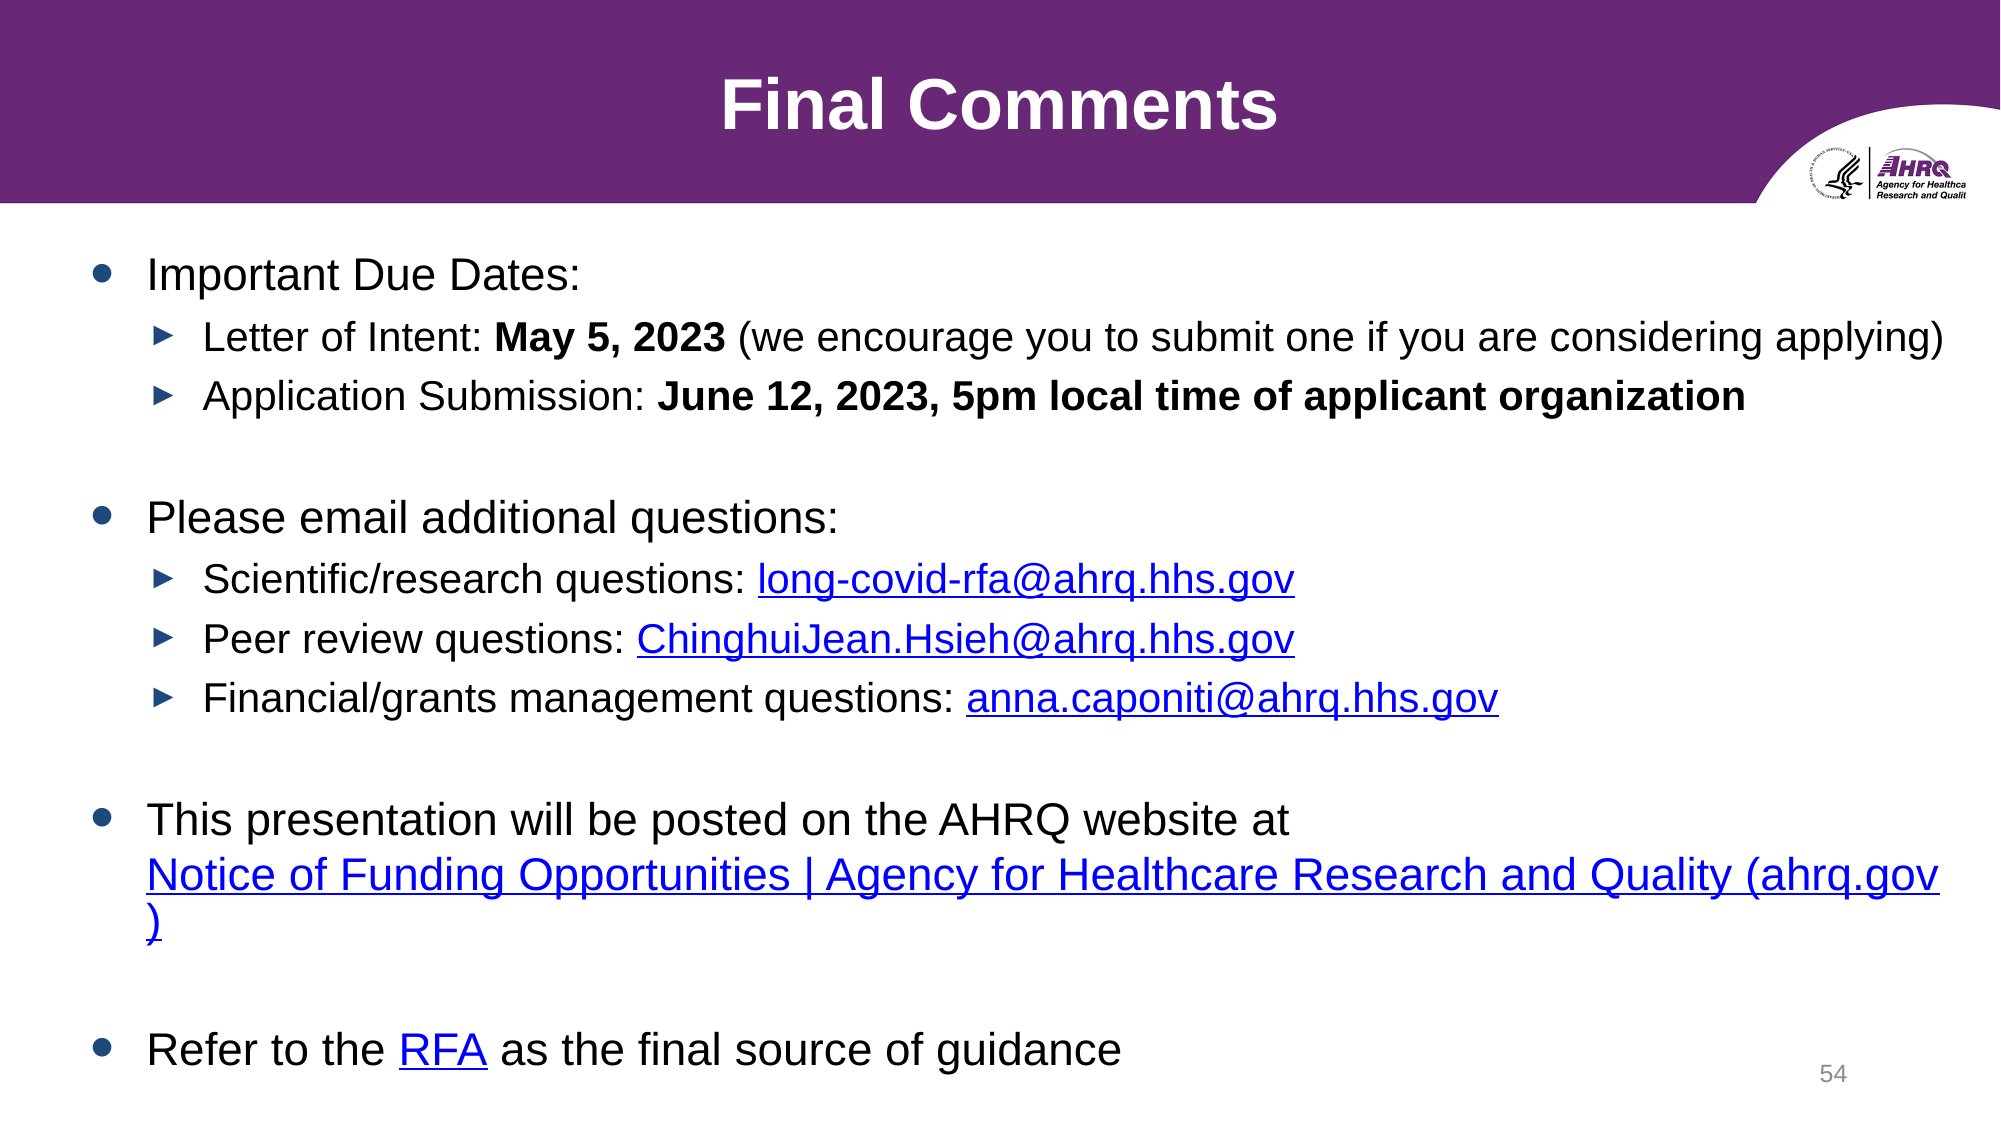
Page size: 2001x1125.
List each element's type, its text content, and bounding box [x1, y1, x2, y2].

picture [0, 0, 2001, 1125]
list Important Due Dates: Letter of Intent: May 5, 2023 (we encourage you to submit one if you are considering applying) Application Submission: June 12, 2023, 5pm local time of applicant organization Please email additional questions: Scientific/research questions: long-covid-rfa@ahrq.hhs.gov Peer review questions: ChinghuiJean.Hsieh@ahrq.hhs.gov Financial/grants management questions: anna.caponiti@ahrq.hhs.gov This presentation will be posted on the AHRQ website at Notice of Funding Opportunities | Agency for Healthcare Research and Quality (ahrq.gov) Refer to the RFA as the final source of guidance [75, 237, 1963, 1071]
slide_number 54 [1412, 1042, 1863, 1103]
title Final Comments [275, 50, 1725, 152]
